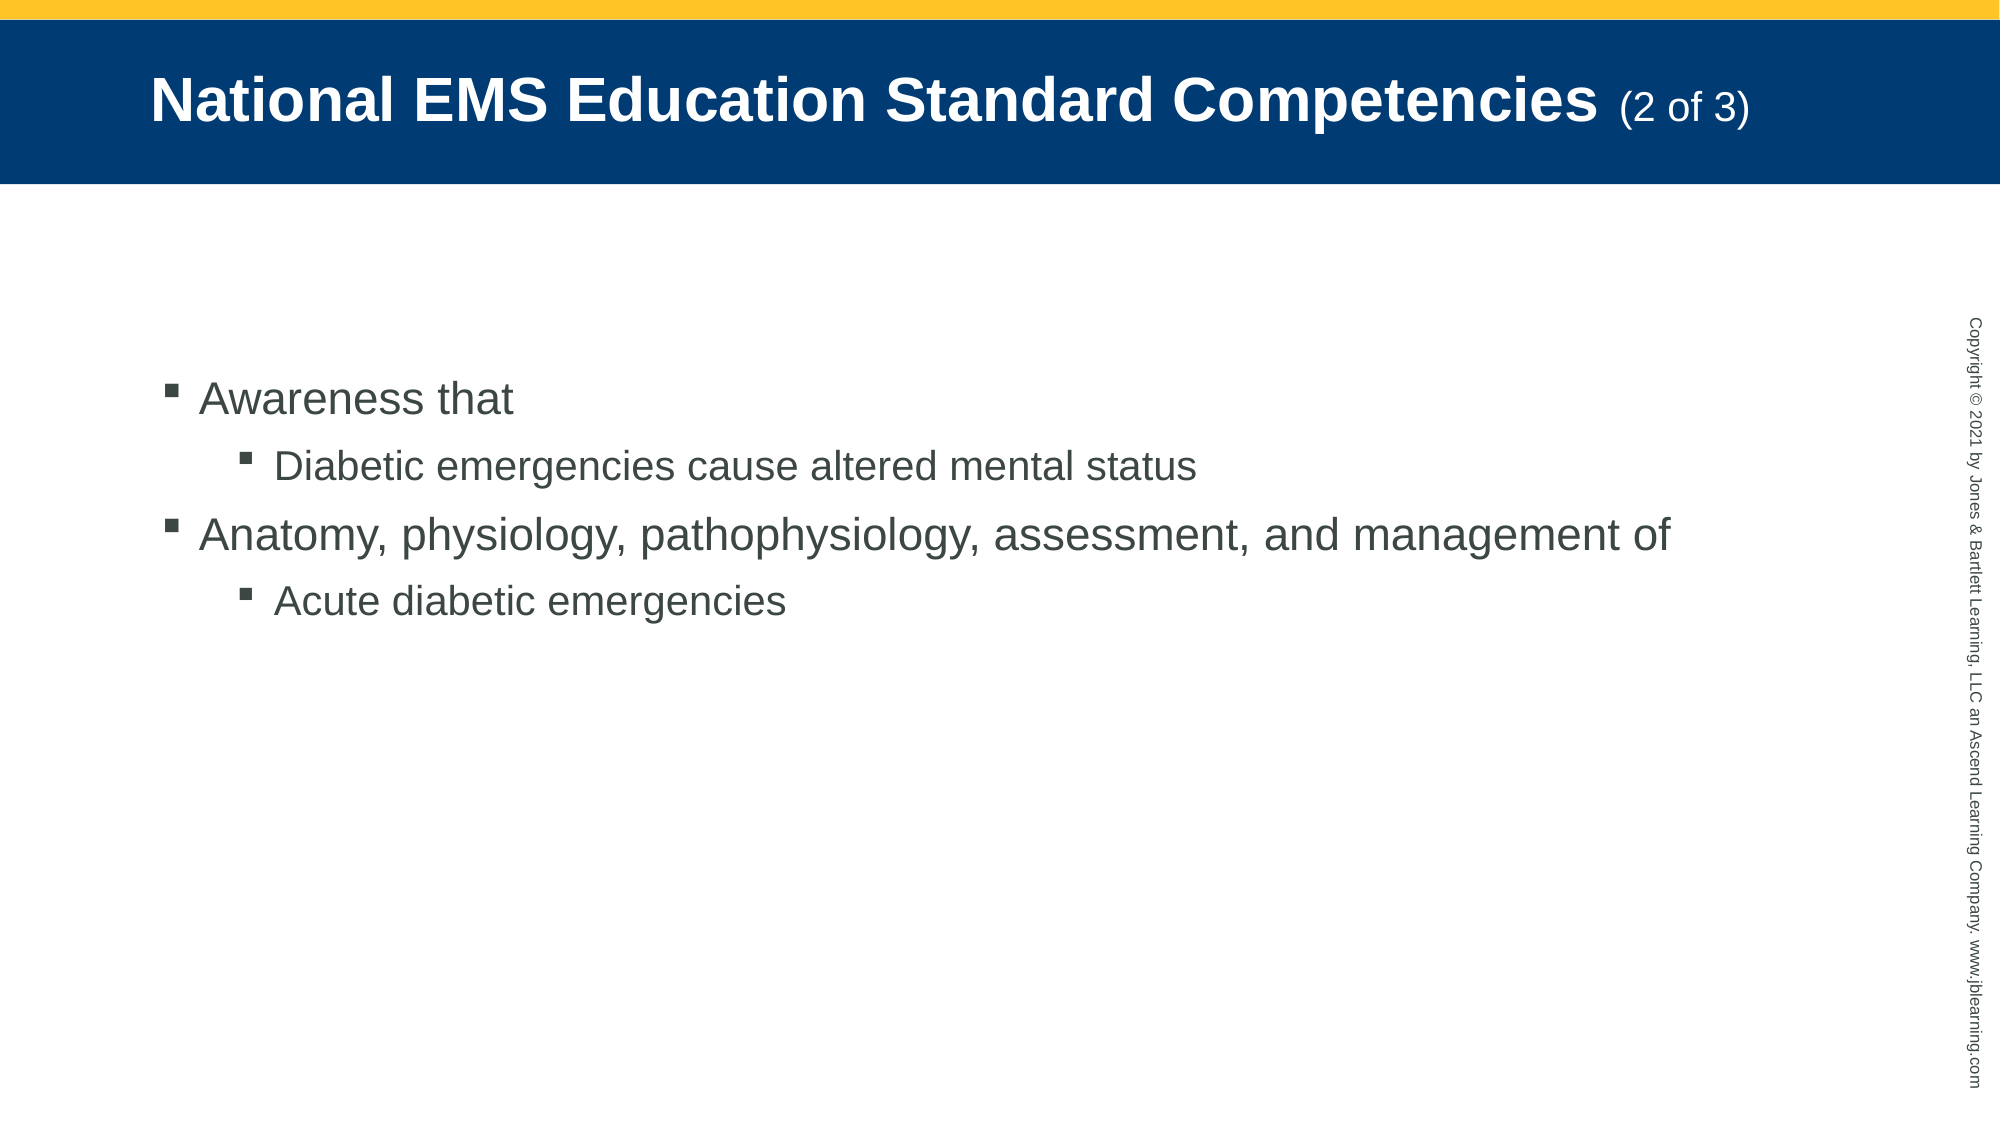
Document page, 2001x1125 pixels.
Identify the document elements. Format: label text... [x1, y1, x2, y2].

title National EMS Education Standard Competencies (2 of 3) [0, 19, 2000, 185]
list Awareness that Diabetic emergencies cause altered mental status Anatomy, physiology, pathophysiology, assessment, and management of Acute diabetic emergencies [146, 361, 1859, 1016]
